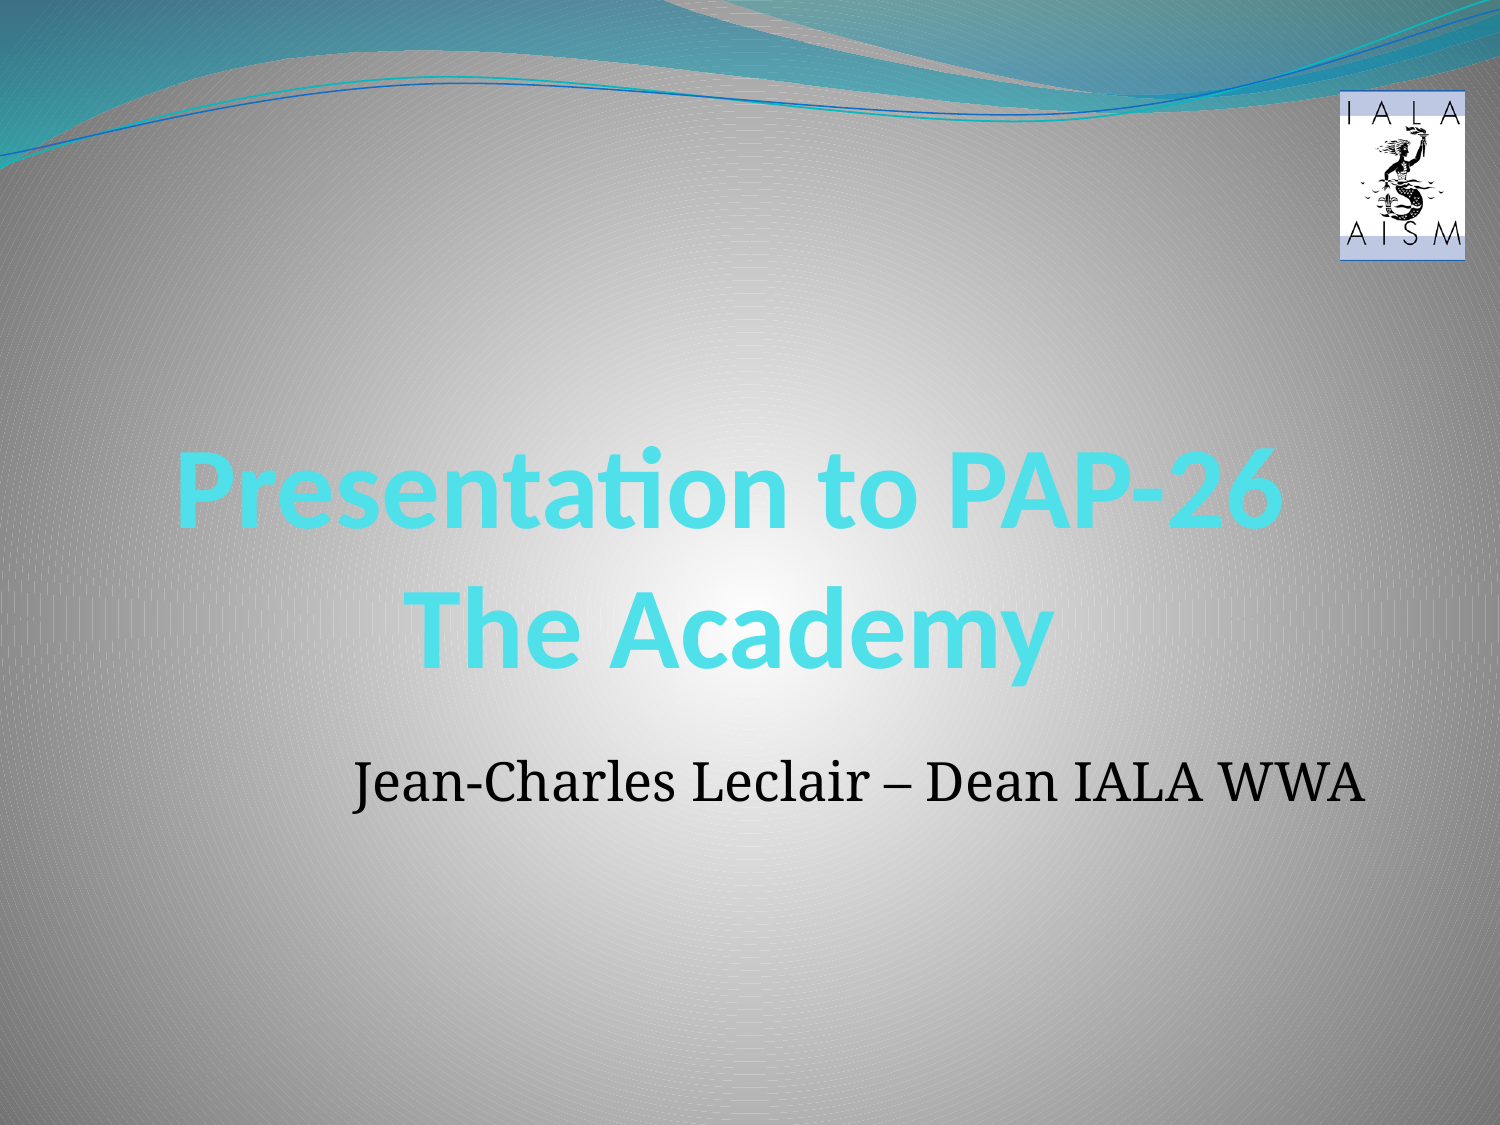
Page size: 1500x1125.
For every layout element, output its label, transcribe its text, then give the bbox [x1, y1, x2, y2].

title Presentation to PAP-26 The Academy [87, 224, 1376, 693]
subtitle Jean-Charles Leclair – Dean IALA WWA [88, 739, 1377, 933]
picture [1340, 90, 1465, 261]
